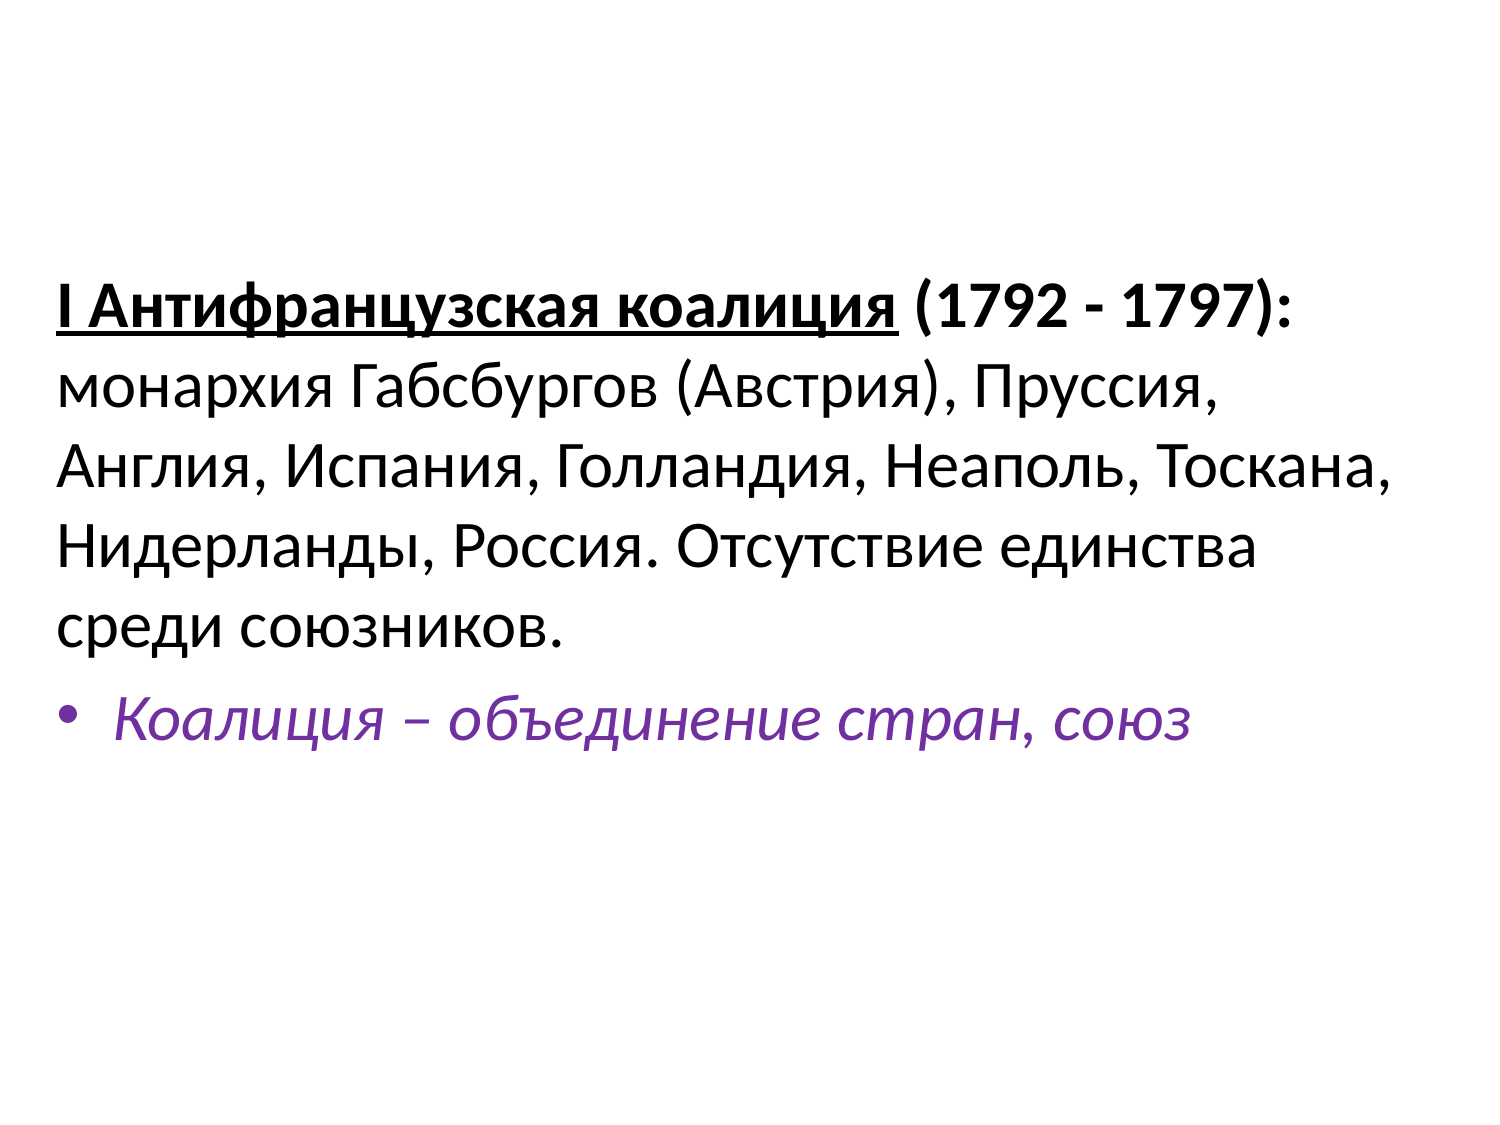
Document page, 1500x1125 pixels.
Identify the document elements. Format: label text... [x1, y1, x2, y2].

list I Антифранцузская коалиция (1792 - 1797): монархия Габсбургов (Австрия), Пруссия, Англия, Испания, Голландия, Неаполь, Тоскана, Нидерланды, Россия. Отсутствие единства среди союзников. Коалиция – объединение стран, союз [41, 66, 1425, 1071]
